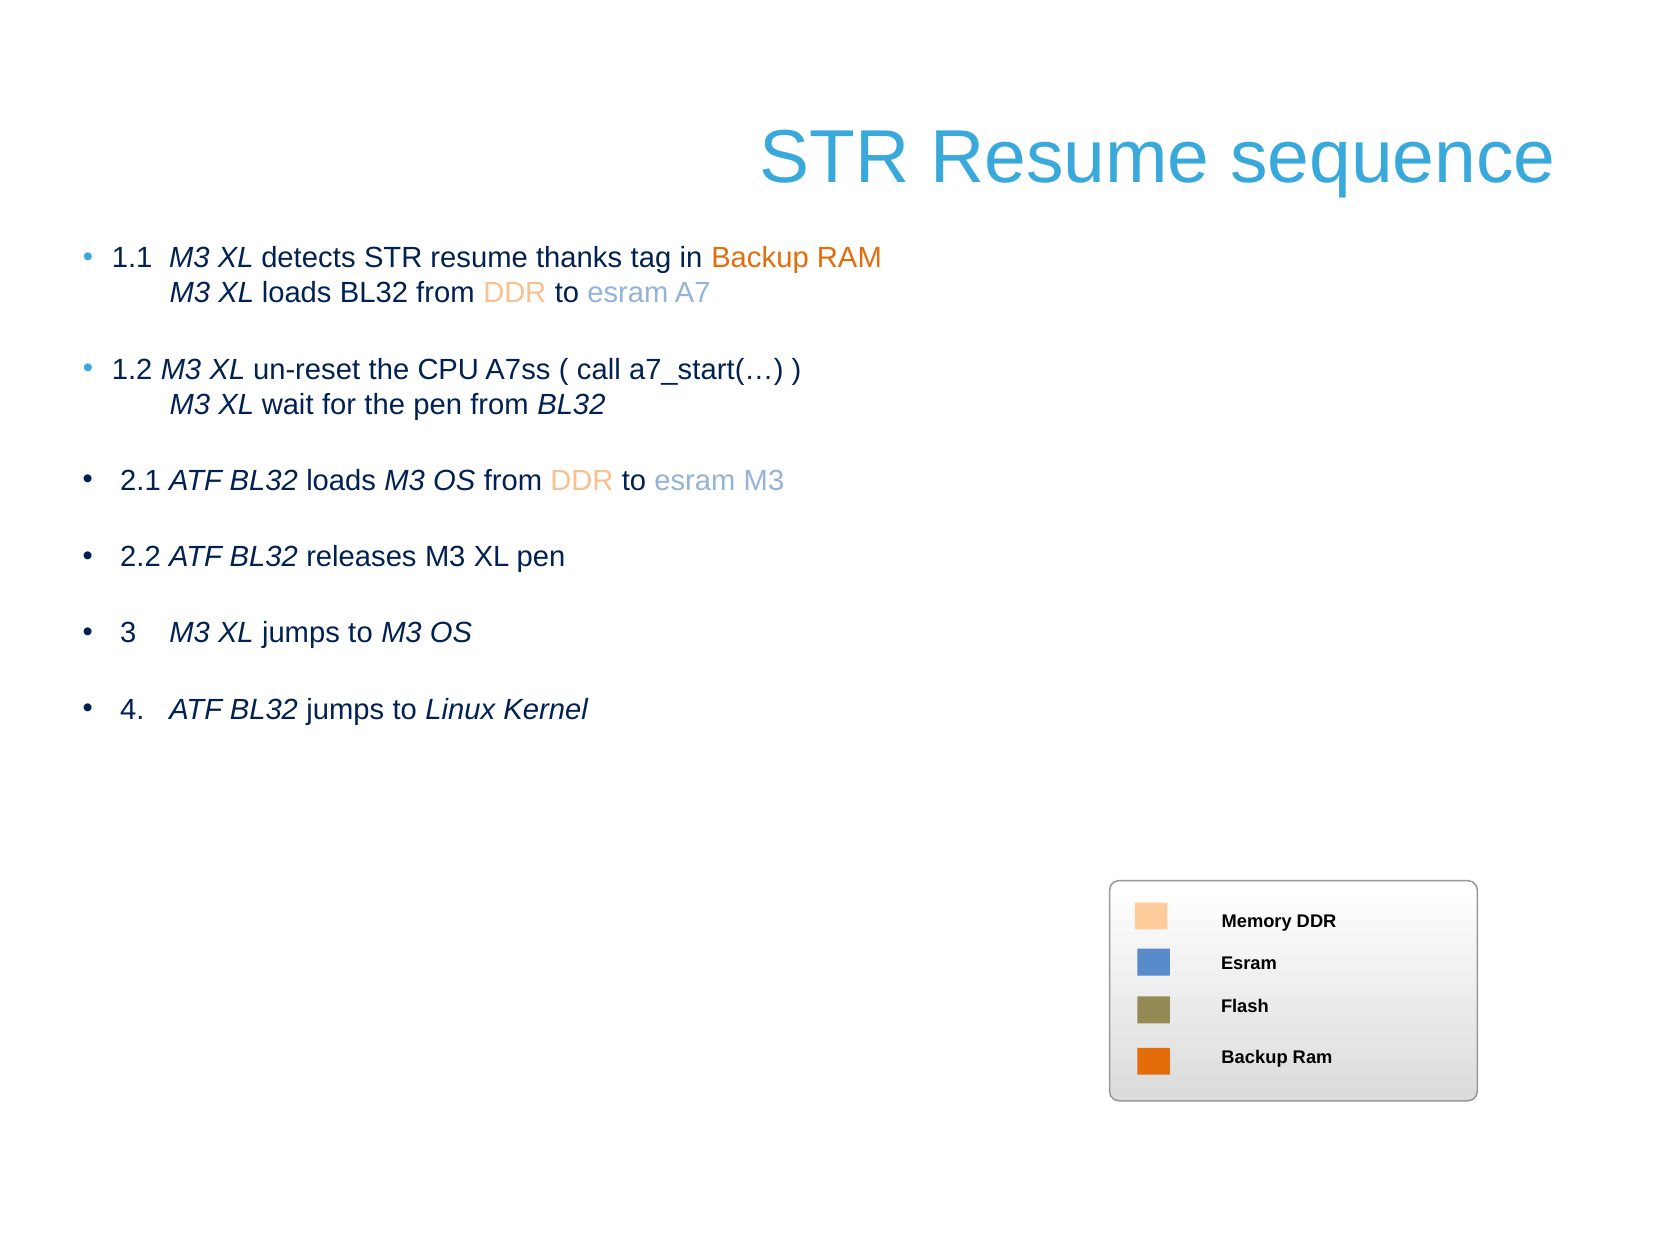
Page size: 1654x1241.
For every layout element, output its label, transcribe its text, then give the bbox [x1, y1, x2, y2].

list 1.1 M3 XL detects STR resume thanks tag in Backup RAM M3 XL loads BL32 from DDR to esram A7 1.2 M3 XL un-reset the CPU A7ss ( call a7_start(…) ) M3 XL wait for the pen from BL32 2.1 ATF BL32 loads M3 OS from DDR to esram M3 2.2 ATF BL32 releases M3 XL pen 3 M3 XL jumps to M3 OS 4. ATF BL32 jumps to Linux Kernel [82, 257, 1571, 897]
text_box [1109, 880, 1478, 1101]
title STR Resume sequence [82, 49, 1571, 257]
